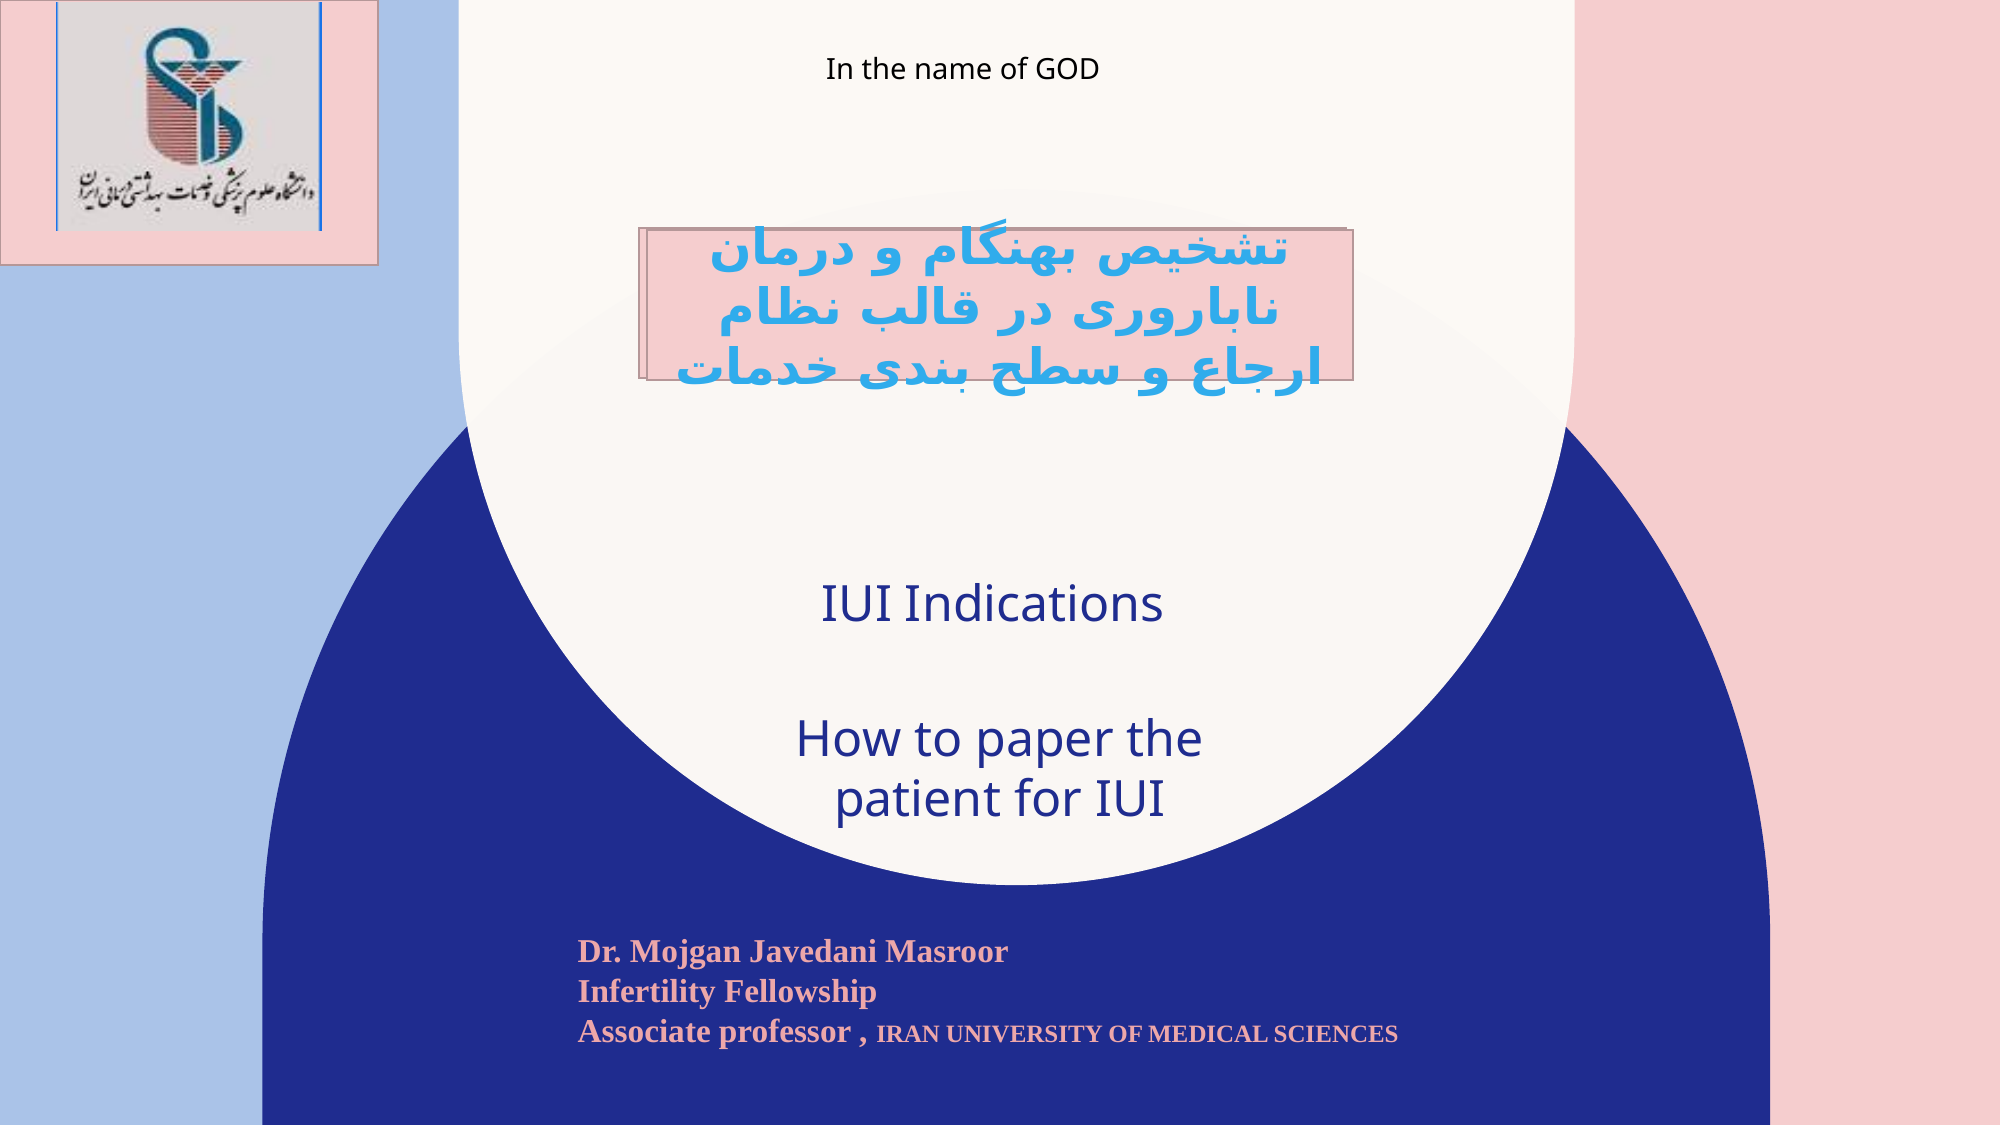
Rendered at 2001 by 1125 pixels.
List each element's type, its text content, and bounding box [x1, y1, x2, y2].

text_box Dr. Mojgan Javedani Masroor Infertility Fellowship Associate professor , IRAN UNIVERSITY OF MEDICAL SCIENCES [563, 921, 1461, 1102]
text_box تشخیص بهنگام و درمان ناباروری در قالب نظام ارجاع و سطح بندی خدمات [646, 229, 1354, 381]
text_box [638, 227, 1347, 379]
text_box [0, 0, 379, 266]
subtitle IUI Indications How to paper the patient for IUI​ [713, 571, 1287, 716]
picture [56, 2, 322, 231]
text_box In the name of GOD [811, 42, 1174, 93]
